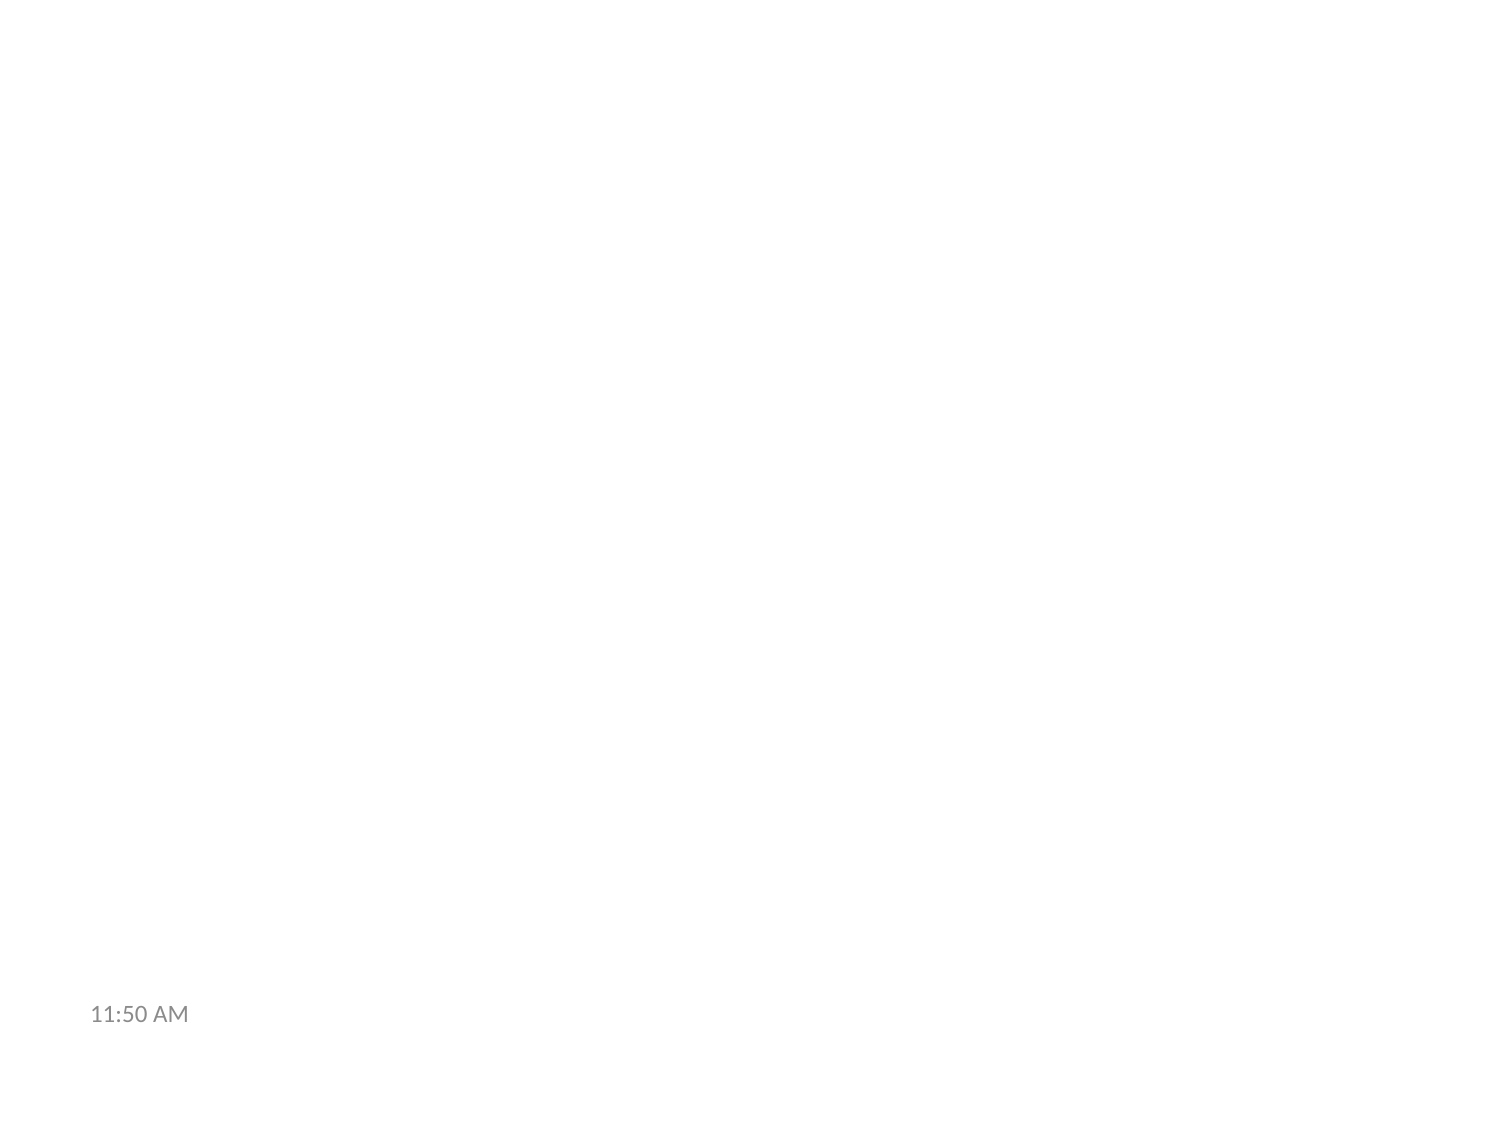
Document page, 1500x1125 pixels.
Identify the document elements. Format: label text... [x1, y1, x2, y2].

text_box 3:35 PM [75, 982, 425, 1043]
